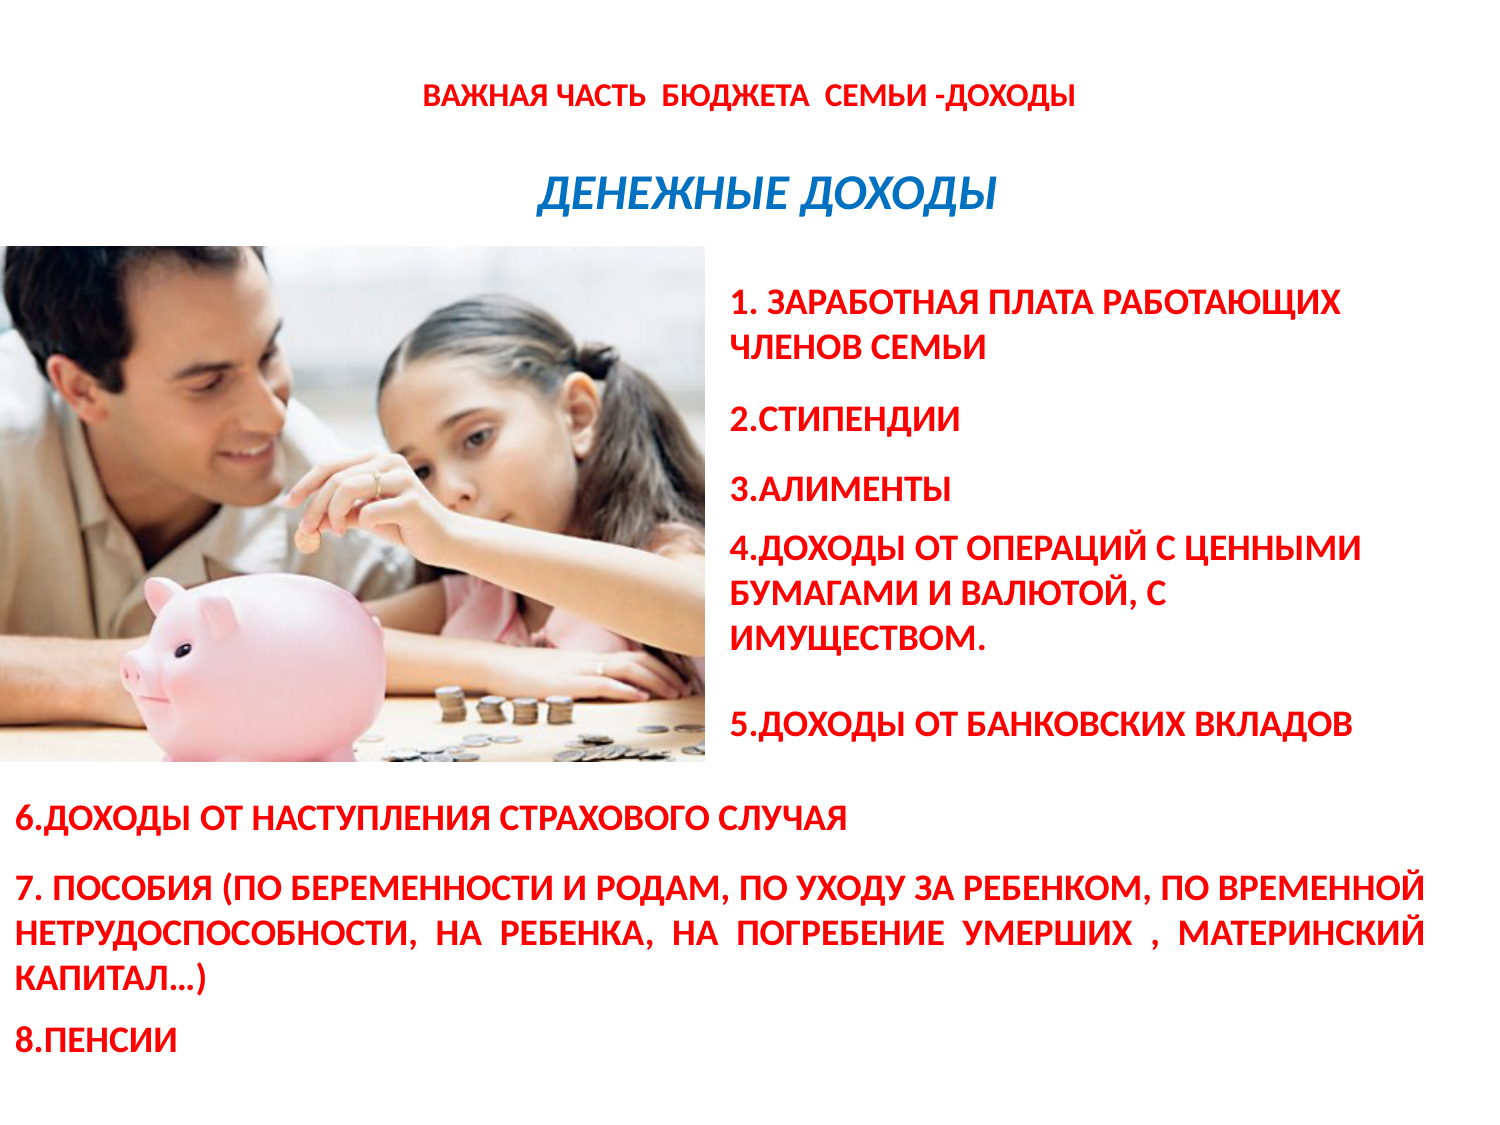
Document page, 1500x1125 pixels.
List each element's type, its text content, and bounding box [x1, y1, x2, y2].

picture [0, 245, 705, 762]
text_box 1. ЗАРАБОТНАЯ ПЛАТА РАБОТАЮЩИХ ЧЛЕНОВ СЕМЬИ [714, 269, 1442, 375]
text_box 6.ДОХОДЫ ОТ НАСТУПЛЕНИЯ СТРАХОВОГО СЛУЧАЯ [0, 785, 1465, 845]
text_box 7. ПОСОБИЯ (ПО БЕРЕМЕННОСТИ И РОДАМ, ПО УХОДУ ЗА РЕБЕНКОМ, ПО ВРЕМЕННОЙ НЕТРУДОСПОСОБНОСТИ, НА РЕБЕНКА, НА ПОГРЕБЕНИЕ УМЕРШИХ , МАТЕРИНСКИЙ КАПИТАЛ…) [0, 855, 1442, 1006]
text_box ДЕНЕЖНЫЕ ДОХОДЫ [187, 152, 1348, 228]
text_box 8.ПЕНСИИ [0, 1007, 1477, 1068]
title ВАЖНАЯ ЧАСТЬ БЮДЖЕТА СЕМЬИ -ДОХОДЫ [75, 45, 1425, 141]
text_box 3.АЛИМЕНТЫ [714, 456, 1430, 515]
text_box 5.ДОХОДЫ ОТ БАНКОВСКИХ ВКЛАДОВ [714, 691, 1454, 752]
text_box 4.ДОХОДЫ ОТ ОПЕРАЦИЙ С ЦЕННЫМИ БУМАГАМИ И ВАЛЮТОЙ, С ИМУЩЕСТВОМ. [714, 515, 1442, 666]
text_box 2.СТИПЕНДИИ [714, 386, 1454, 447]
